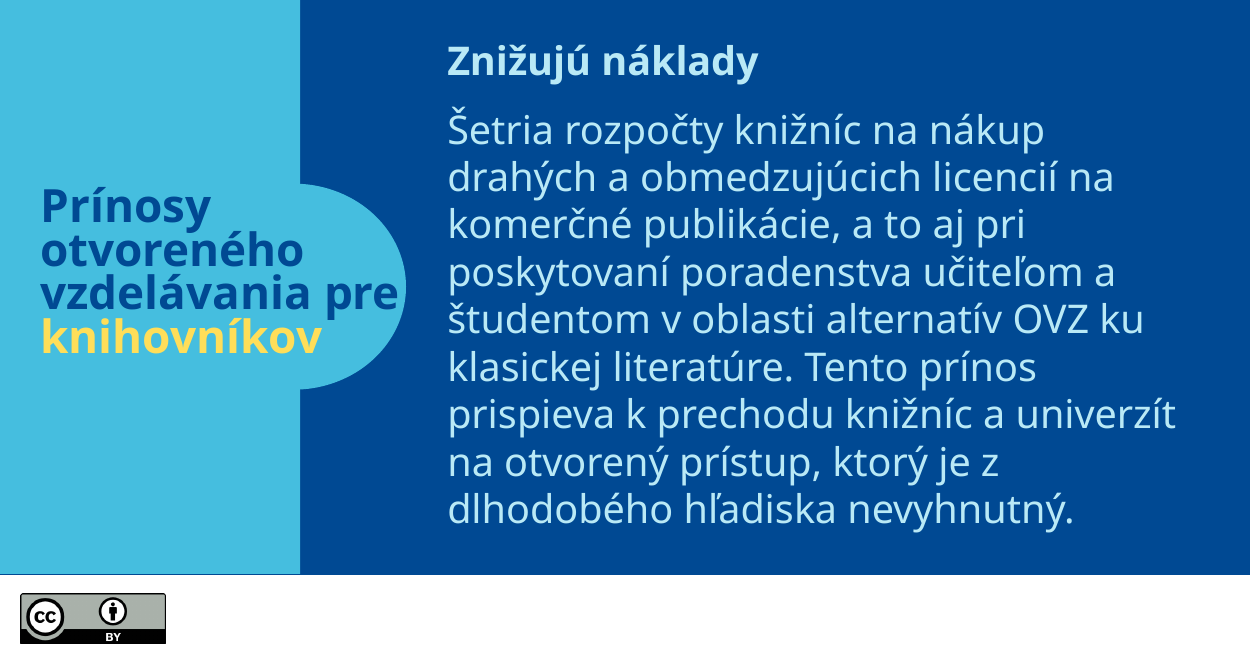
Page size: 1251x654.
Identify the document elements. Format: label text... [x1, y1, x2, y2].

picture [20, 592, 166, 645]
text_box [242, 378, 346, 390]
text_box Prínosy otvoreného vzdelávania pre knihovníkov [25, 171, 451, 378]
text_box [0, 582, 1250, 654]
text_box Znižujú náklady Šetria rozpočty knižníc na nákup drahých a obmedzujúcich licencií na komerčné publikácie, a to aj pri poskytovaní poradenstva učiteľom a študentom v oblasti alternatív OVZ ku klasickej literatúre. Tento prínos prispieva k prechodu knižníc a univerzít na otvorený prístup, ktorý je z dlhodobého hľadiska nevyhnutný. [435, 23, 1197, 545]
text_box [0, 0, 301, 574]
